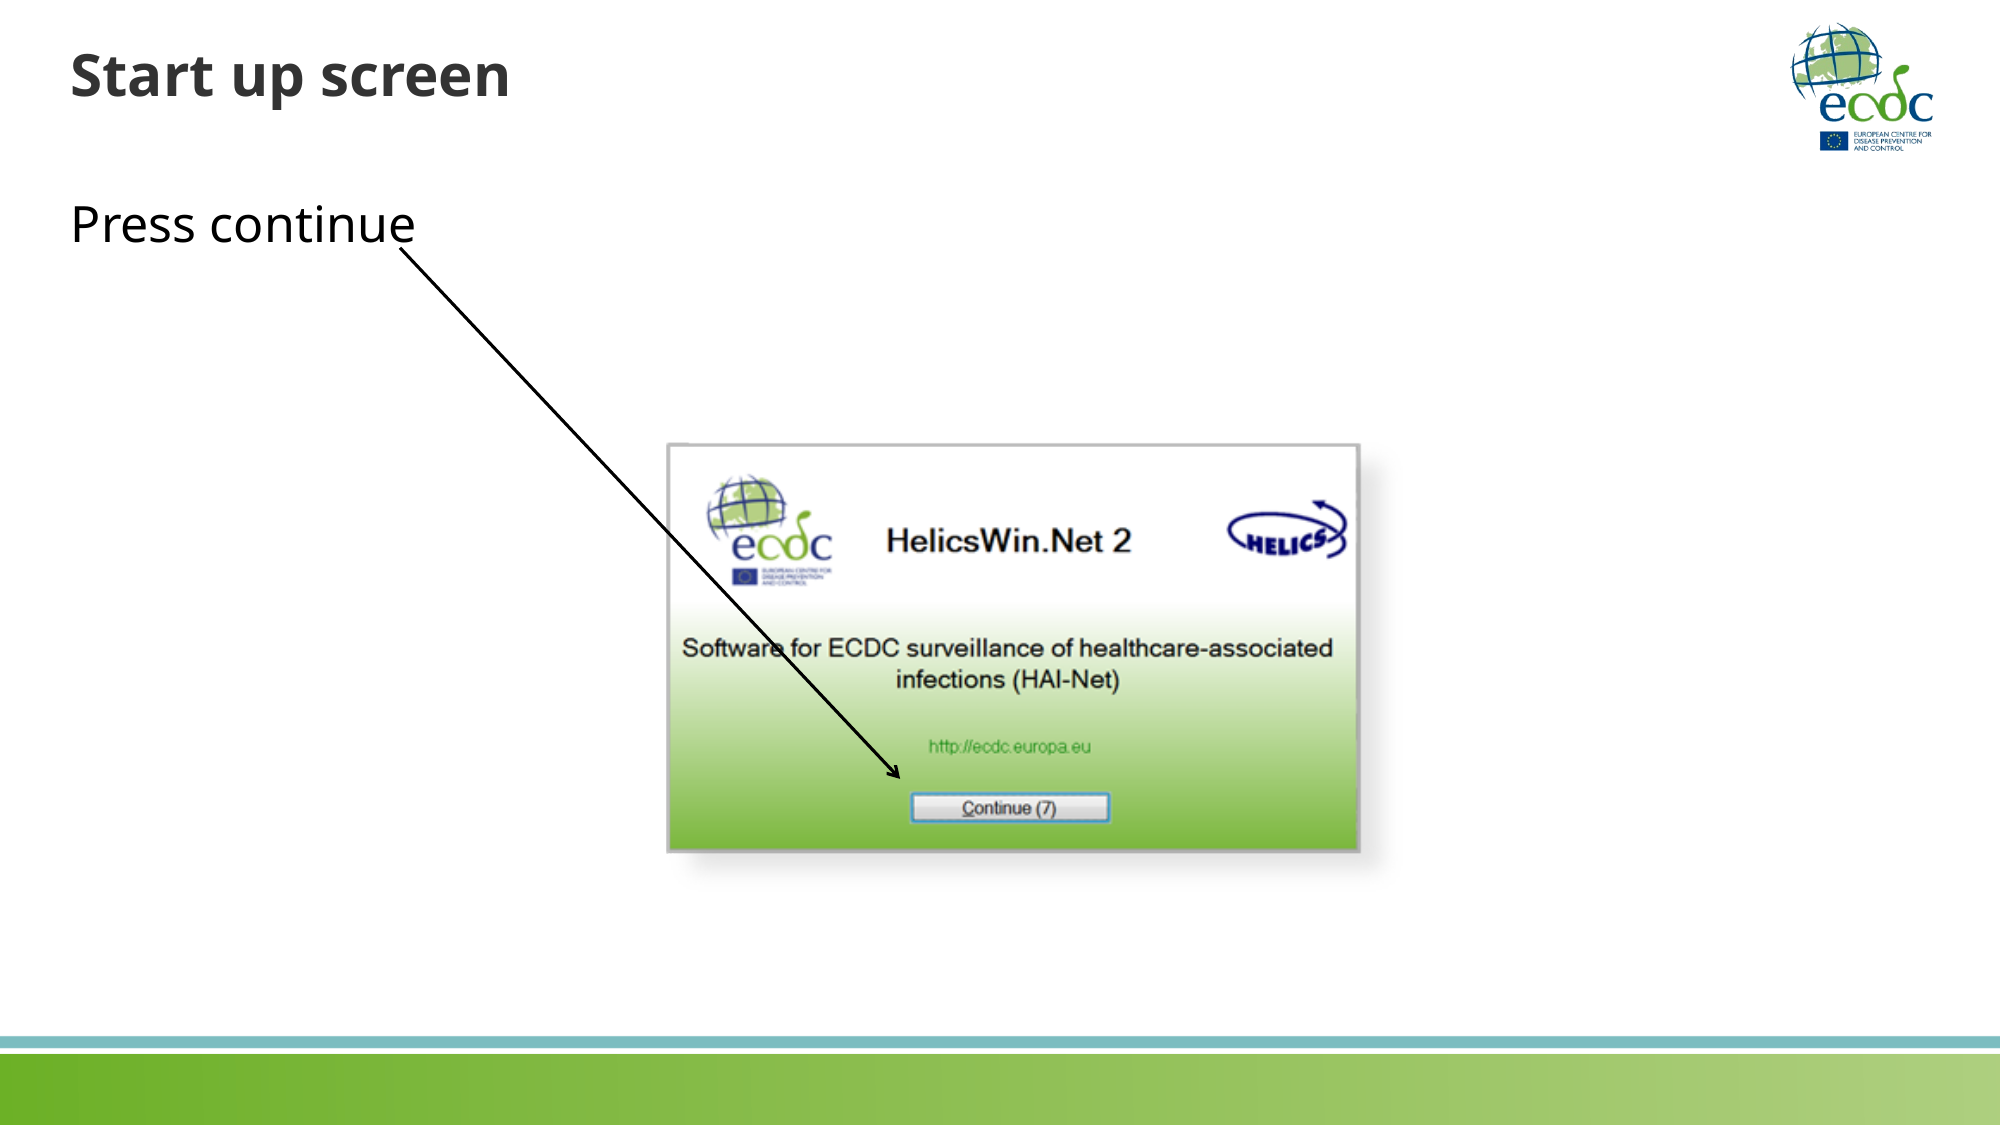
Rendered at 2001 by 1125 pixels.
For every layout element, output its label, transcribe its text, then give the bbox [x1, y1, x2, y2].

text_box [399, 247, 901, 780]
title Start up screen [70, 46, 1764, 177]
list Press continue [70, 199, 1936, 1025]
picture [0, 0, 2000, 1125]
